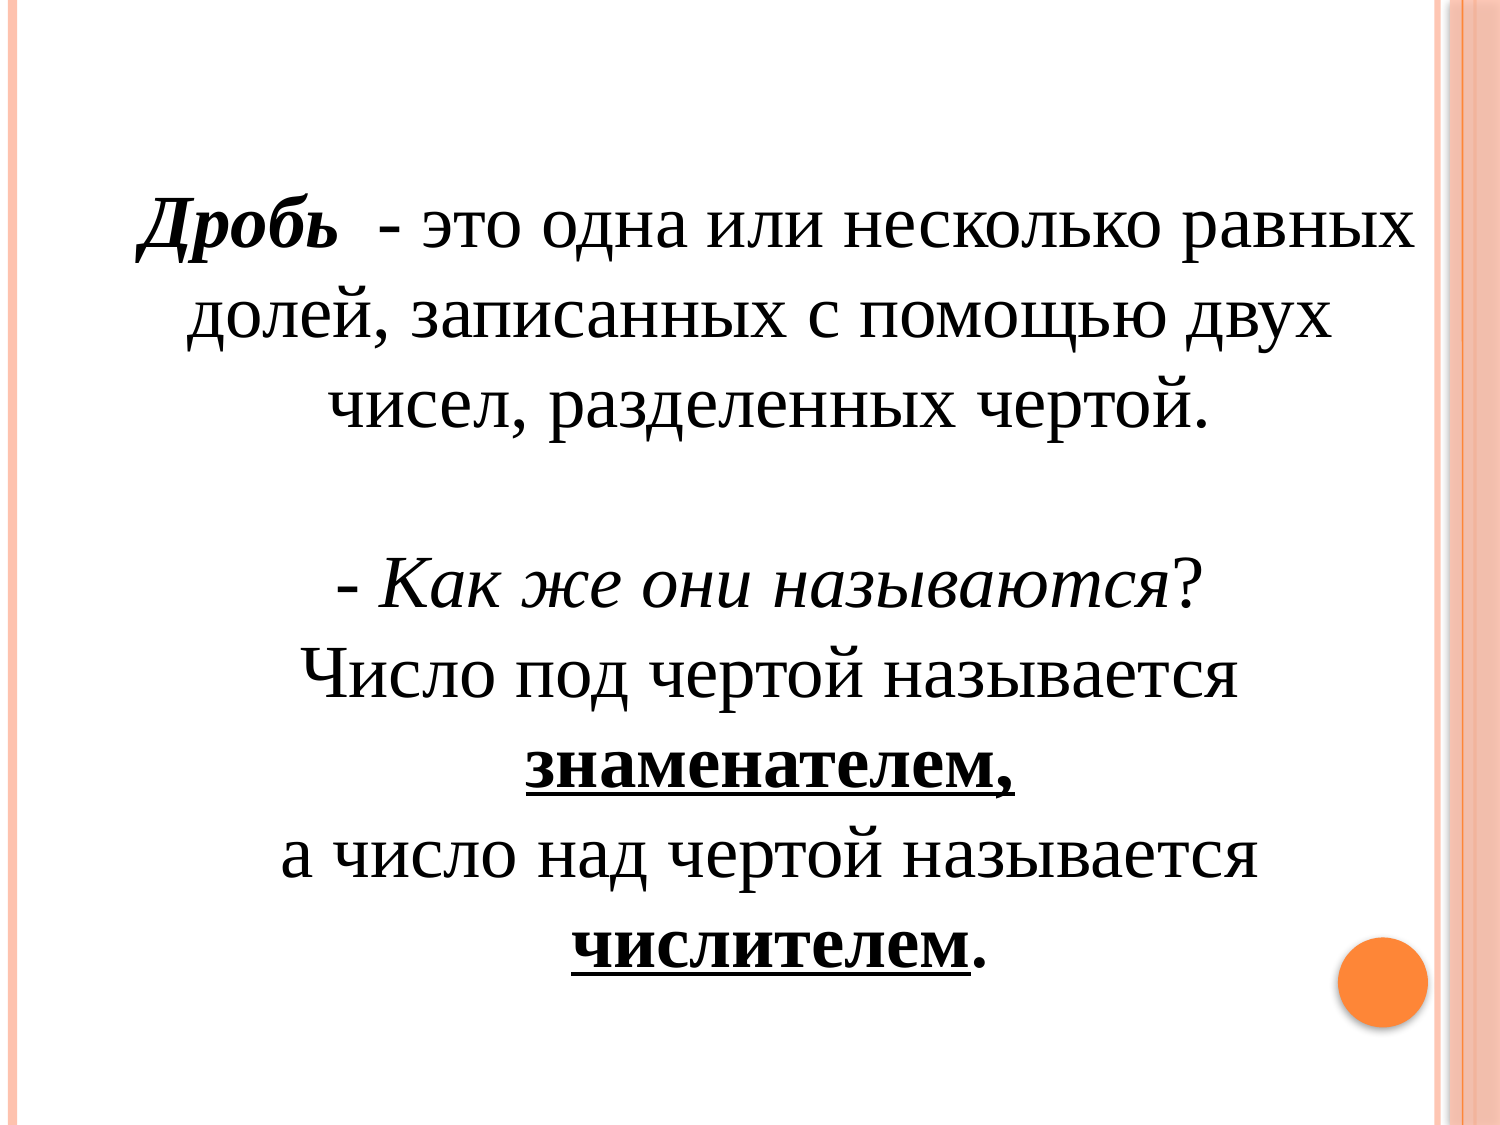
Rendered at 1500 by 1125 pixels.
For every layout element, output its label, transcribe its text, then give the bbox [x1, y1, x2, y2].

text_box Дробь - это одна или несколько равных долей, записанных с помощью двух чисел, разделенных чертой. - Как же они называются? Число под чертой называется знаменателем, а число над чертой называется числителем. [88, 165, 1471, 990]
